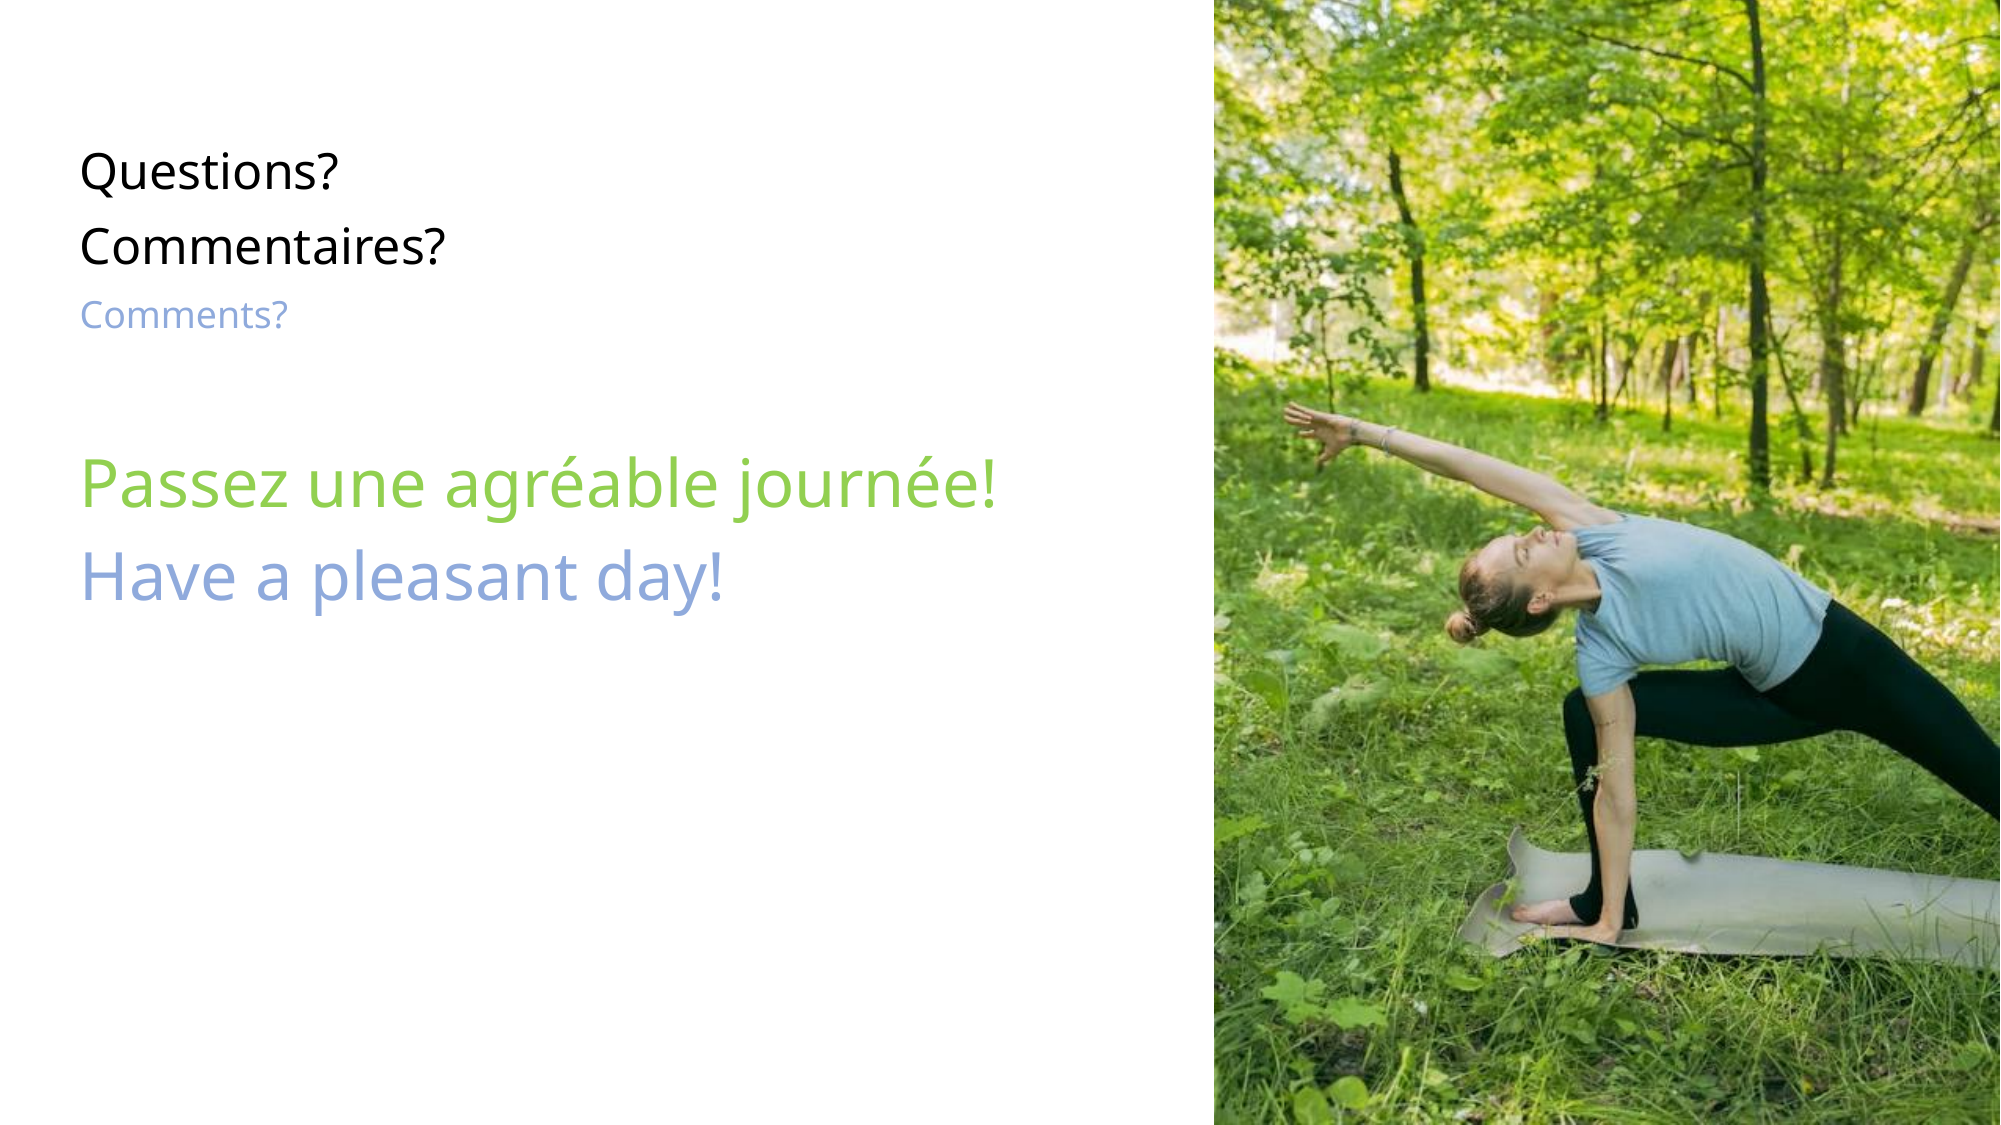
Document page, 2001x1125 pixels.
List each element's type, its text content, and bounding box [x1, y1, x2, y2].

picture [1214, 0, 2000, 1125]
list Questions? Commentaires? Comments? Passez une agréable journée! Have a pleasant day! [64, 139, 1214, 853]
